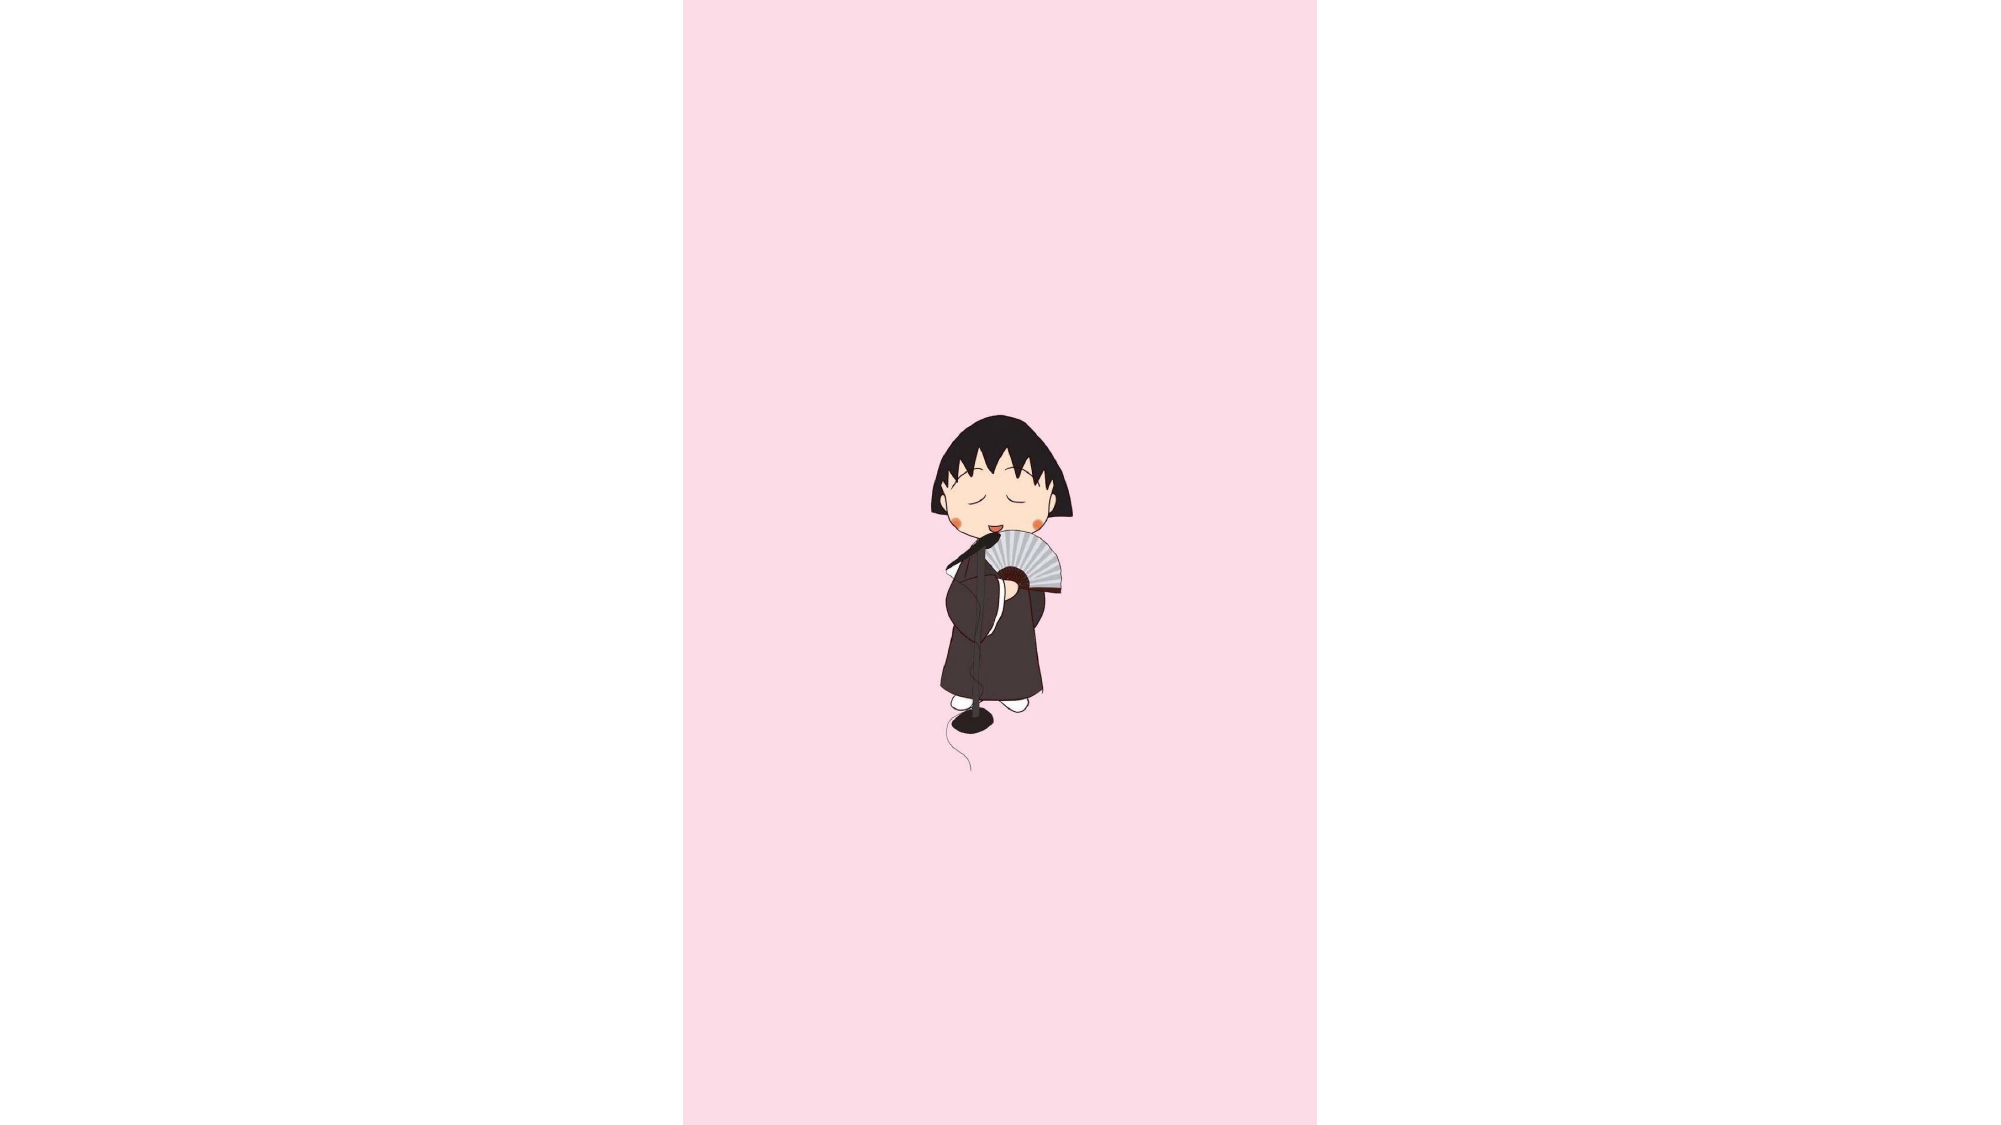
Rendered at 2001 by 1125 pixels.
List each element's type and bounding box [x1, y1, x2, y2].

picture [683, 0, 1317, 1125]
